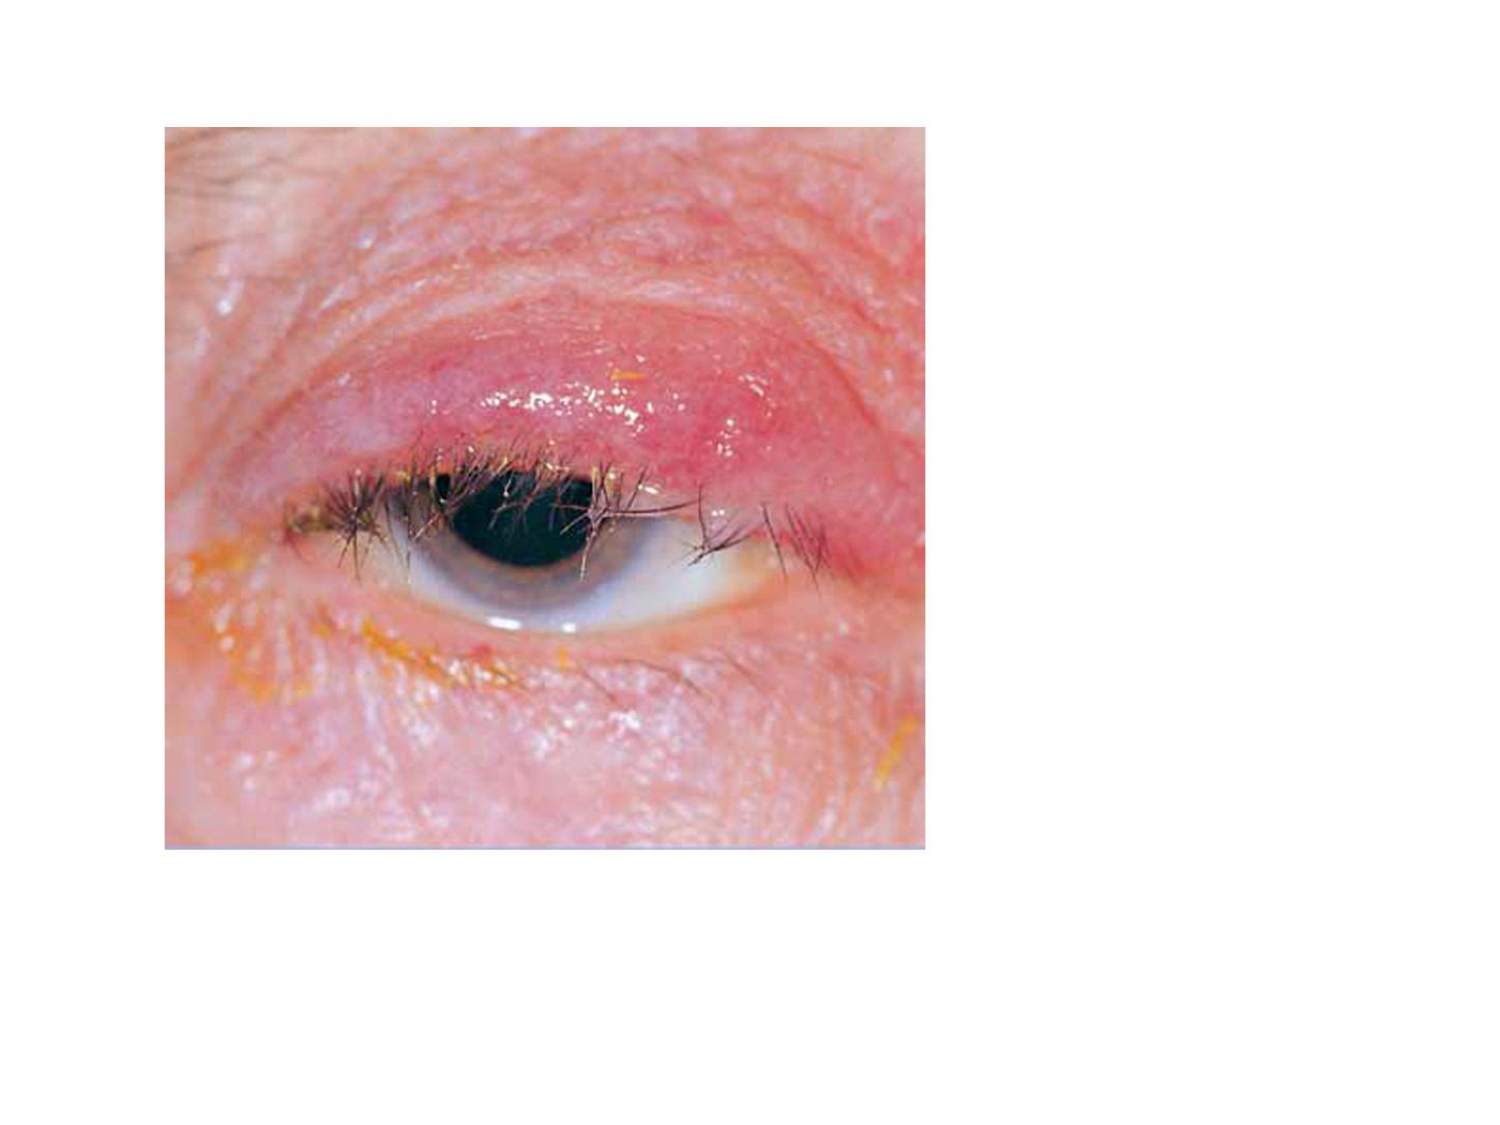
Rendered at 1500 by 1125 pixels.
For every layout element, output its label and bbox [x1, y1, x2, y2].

picture [0, 78, 1065, 879]
